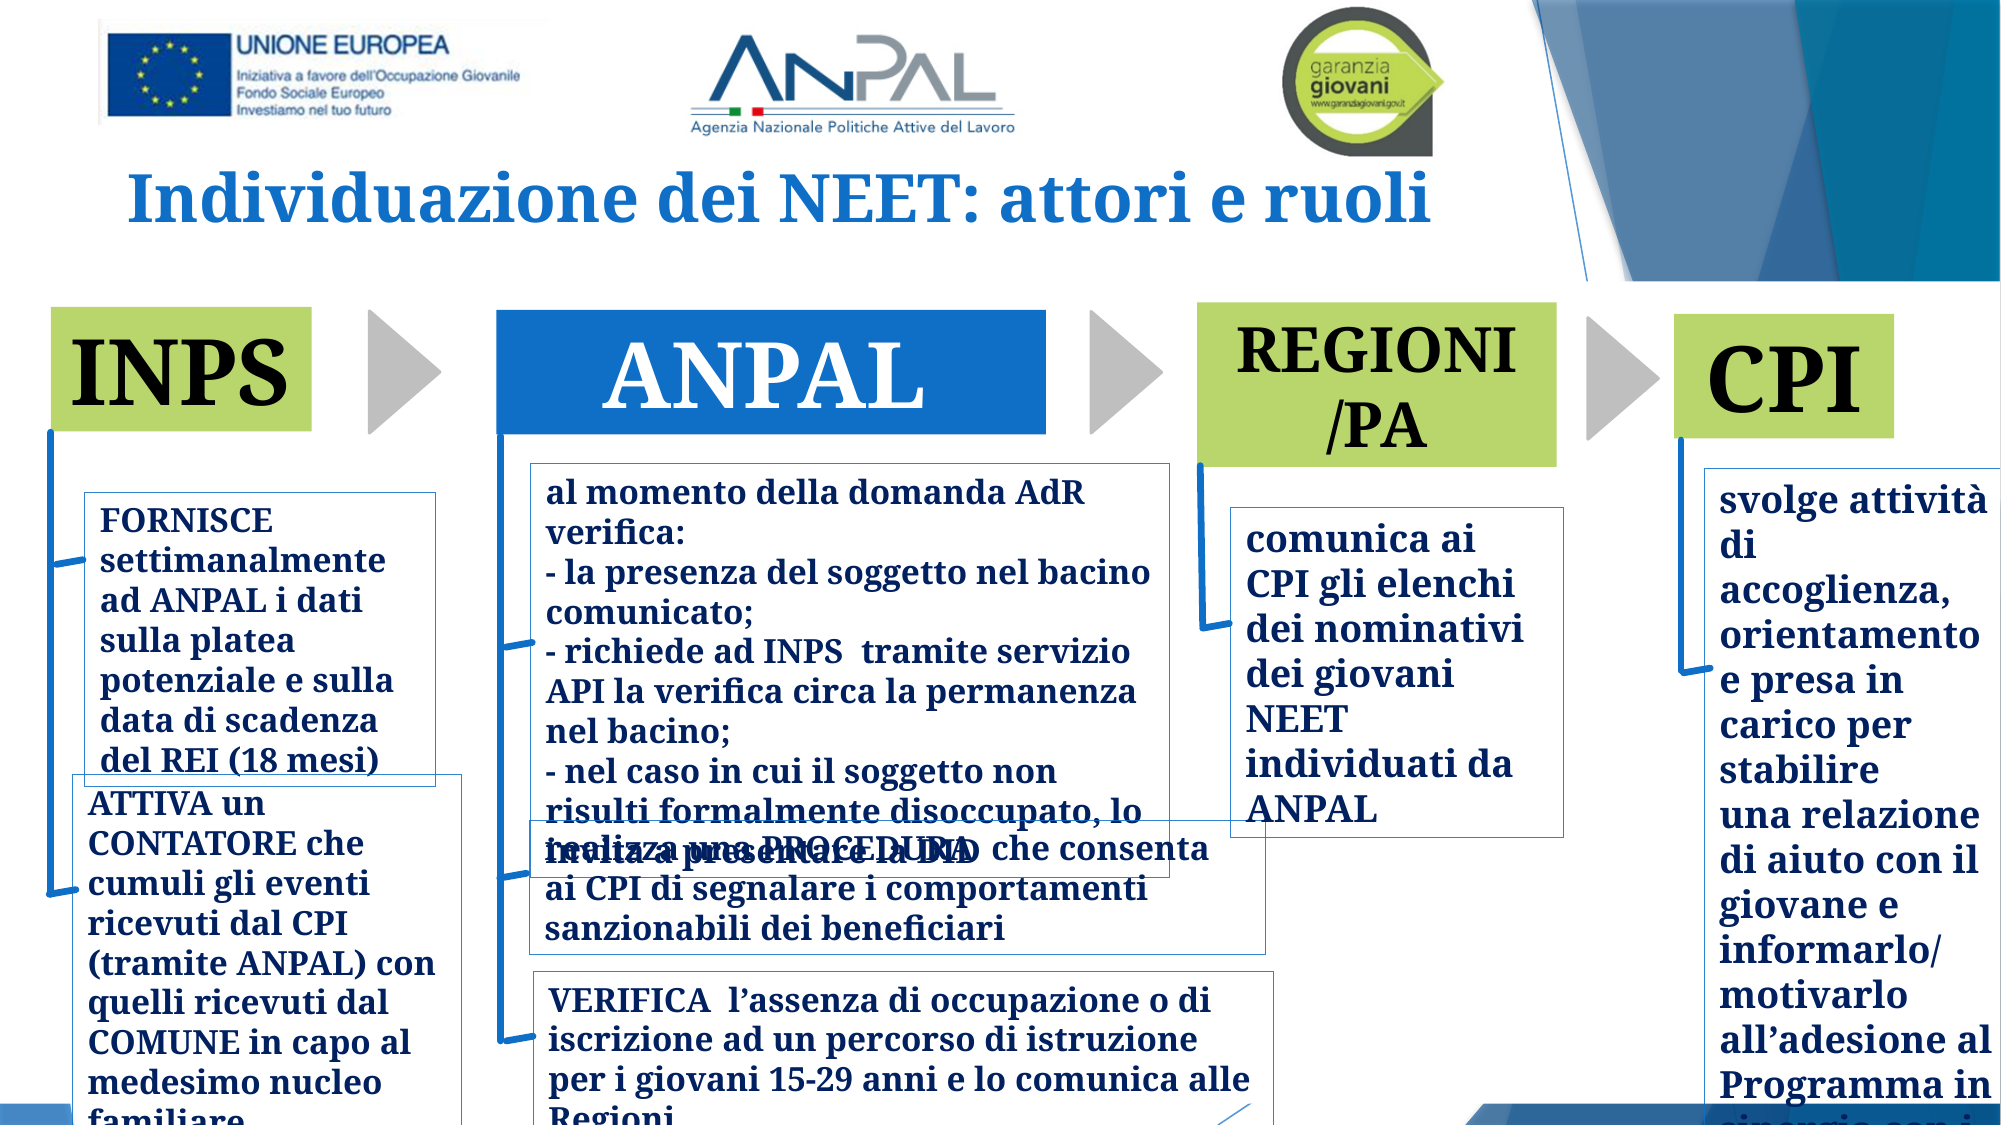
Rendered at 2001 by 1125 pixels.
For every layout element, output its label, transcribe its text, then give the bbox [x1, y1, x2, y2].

text_box al momento della domanda AdR verifica: - la presenza del soggetto nel bacino comunicato; - richiede ad INPS tramite servizio API la verifica circa la permanenza nel bacino; - nel caso in cui il soggetto non risulti formalmente disoccupato, lo invita a presentare la DID [530, 463, 1170, 820]
text_box VERIFICA l’assenza di occupazione o di iscrizione ad un percorso di istruzione per i giovani 15-29 anni e lo comunica alle Regioni [533, 971, 1274, 1125]
text_box [506, 281, 2000, 1104]
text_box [1683, 667, 1711, 674]
text_box INPS [50, 306, 312, 432]
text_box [499, 872, 527, 879]
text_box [1199, 465, 1204, 624]
picture [1279, 1, 1451, 147]
title Individuazione dei NEET: attori e ruoli [112, 147, 1608, 317]
text_box [54, 317, 533, 1104]
text_box [1586, 316, 1660, 441]
text_box [1089, 310, 1164, 435]
text_box REGIONI /PA [1197, 302, 1557, 467]
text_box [505, 641, 533, 648]
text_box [55, 559, 84, 565]
text_box ATTIVA un CONTATORE che cumuli gli eventi ricevuti dal CPI (tramite ANPAL) con quelli ricevuti dal COMUNE in capo al medesimo nucleo familiare [72, 774, 462, 1125]
text_box svolge attività di accoglienza, orientamento e presa in carico per stabilire una relazione di aiuto con il giovane e informarlo/ motivarlo all’adesione al Programma in sinergia con i servizi sociali [1704, 468, 2000, 1125]
text_box [0, 281, 112, 1104]
picture [98, 19, 548, 125]
picture [675, 18, 1031, 143]
text_box CPI [1674, 313, 1895, 439]
text_box [504, 317, 1230, 820]
text_box comunica ai CPI gli elenchi dei nominativi dei giovani NEET individuati da ANPAL [1230, 507, 1564, 838]
text_box FORNISCE settimanalmente ad ANPAL i dati sulla platea potenziale e sulla data di scadenza del REI (18 mesi) [84, 492, 436, 774]
text_box [367, 309, 442, 435]
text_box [1202, 622, 1230, 629]
text_box ANPAL [496, 309, 1046, 435]
text_box realizza una PROCEDURA che consenta ai CPI di segnalare i comportamenti sanzionabili dei beneficiari [529, 820, 1266, 955]
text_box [505, 1035, 534, 1042]
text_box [48, 889, 77, 895]
